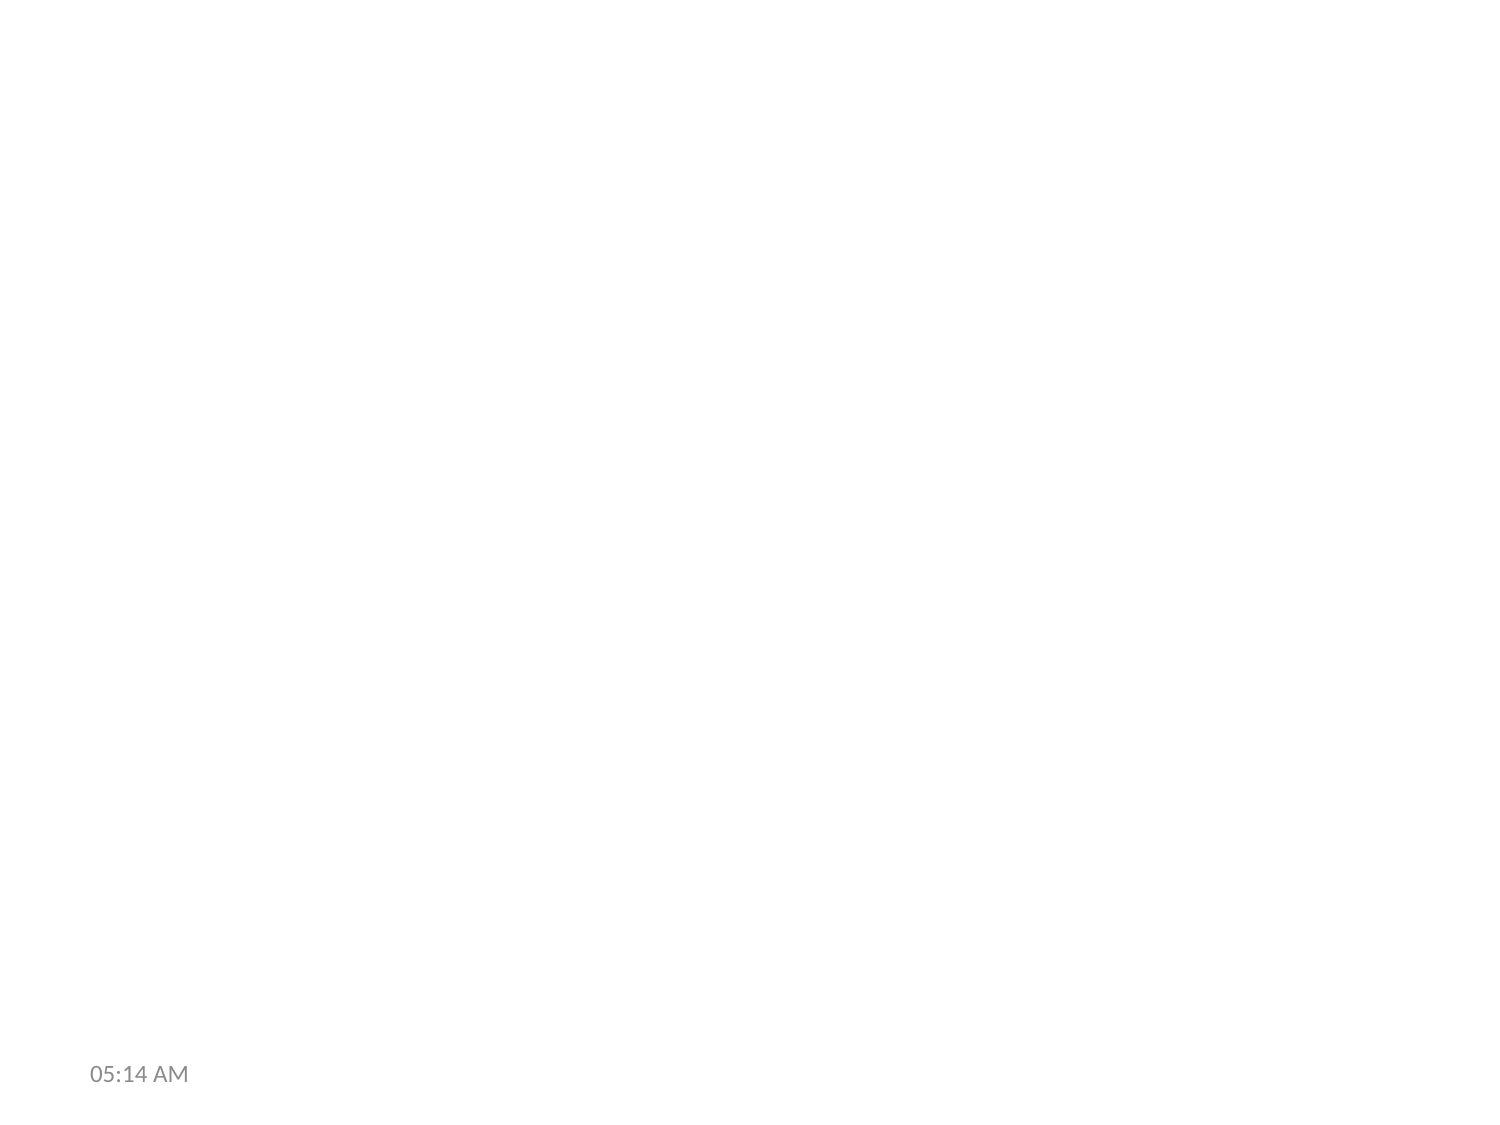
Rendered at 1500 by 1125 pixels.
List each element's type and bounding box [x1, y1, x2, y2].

slide_number [75, 1042, 425, 1103]
